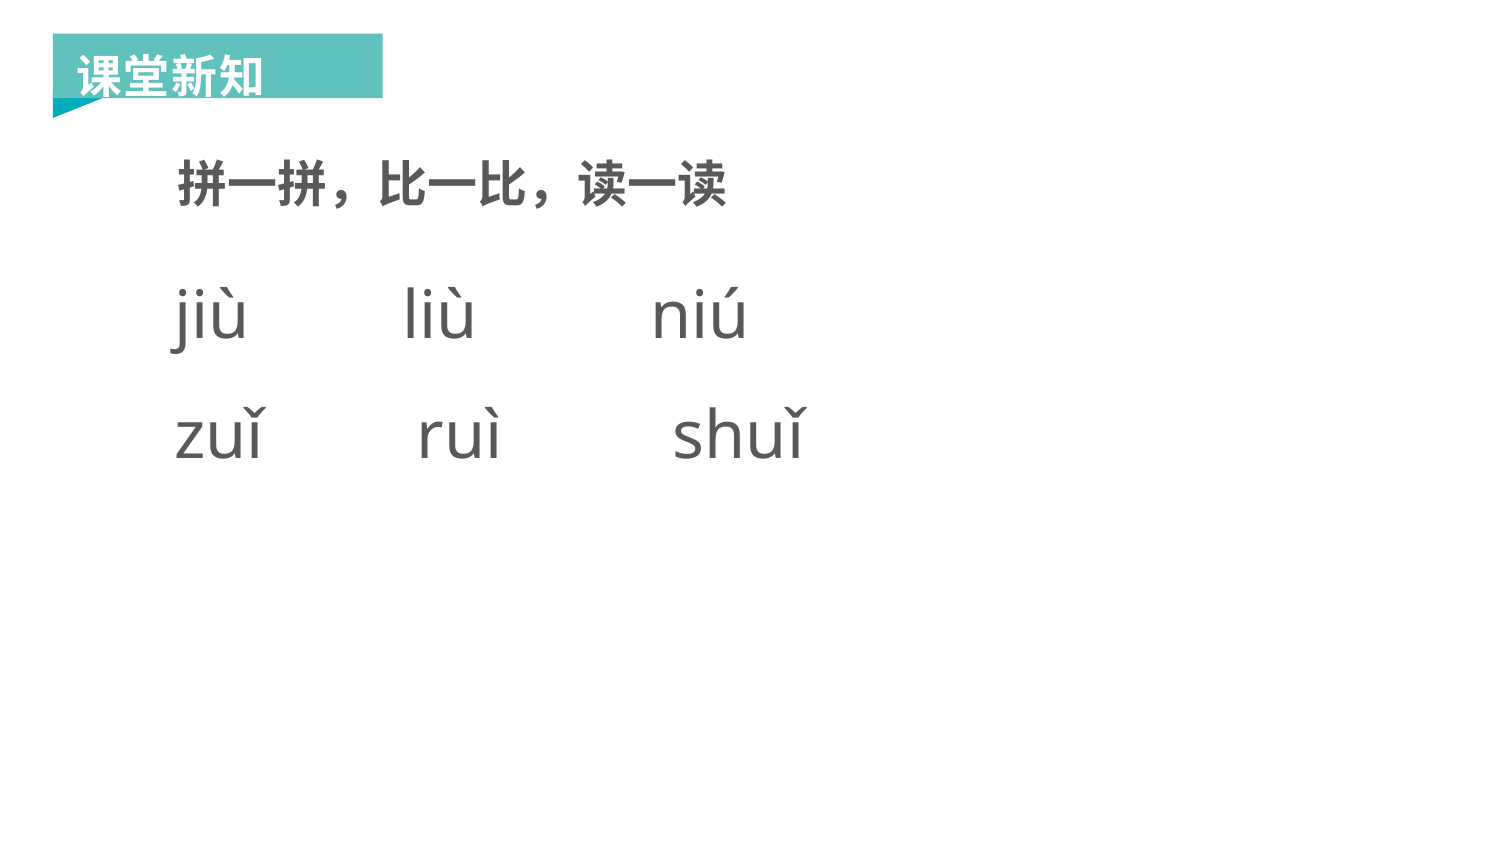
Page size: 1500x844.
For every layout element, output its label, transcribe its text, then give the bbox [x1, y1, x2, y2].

text_box jiù liù niú zuǐ ruì shuǐ [159, 224, 1278, 480]
text_box 拼一拼，比一比，读一读 [161, 144, 743, 220]
list 课堂新知 [61, 46, 383, 94]
